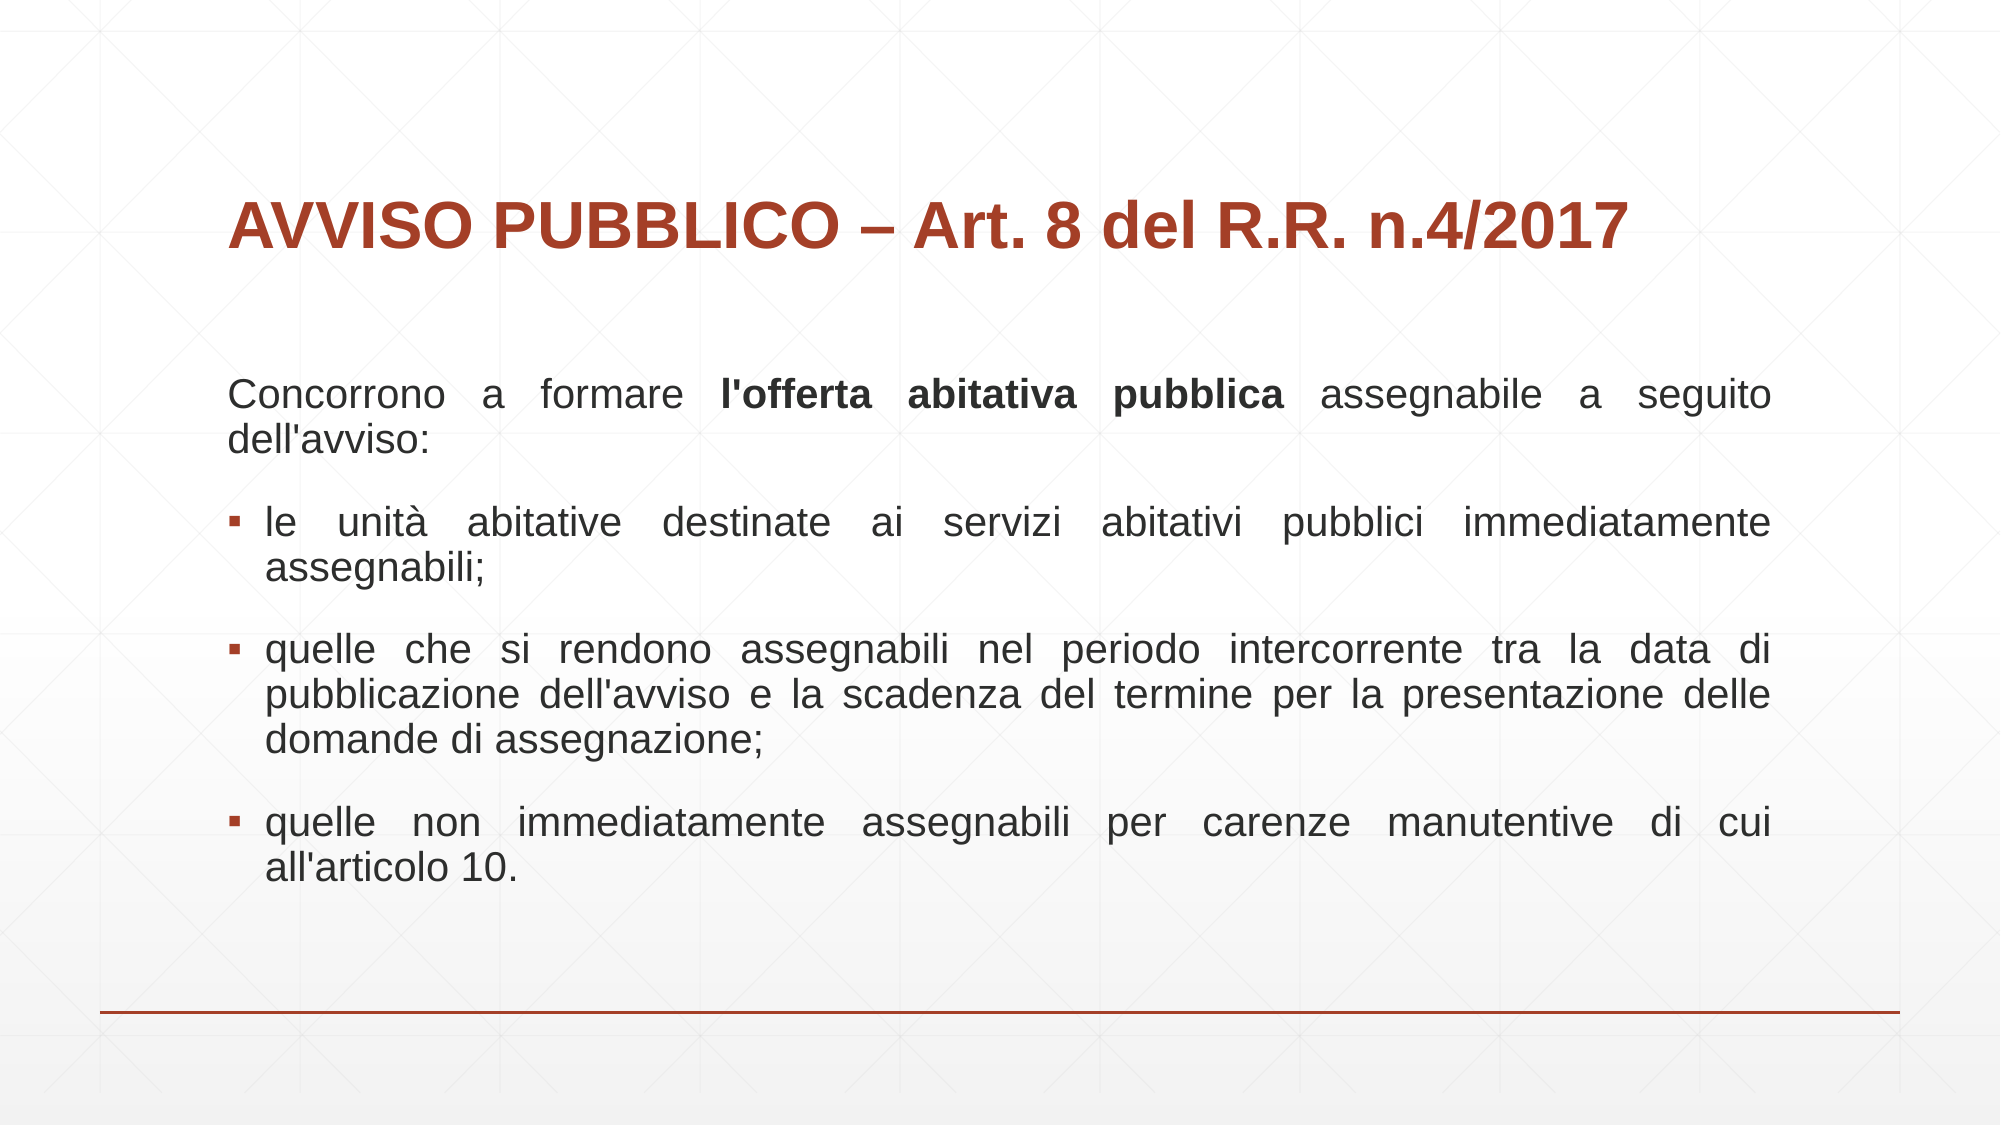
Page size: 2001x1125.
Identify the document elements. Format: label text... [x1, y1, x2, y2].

list Concorrono a formare l'offerta abitativa pubblica assegnabile a seguito dell'avviso: le unità abitative destinate ai servizi abitativi pubblici immediatamente assegnabili; quelle che si rendono assegnabili nel periodo intercorrente tra la data di pubblicazione dell'avviso e la scadenza del termine per la presentazione delle domande di assegnazione; quelle non immediatamente assegnabili per carenze manutentive di cui all'articolo 10. [212, 270, 1788, 991]
title AVVISO PUBBLICO – Art. 8 del R.R. n.4/2017 [212, 82, 1788, 270]
